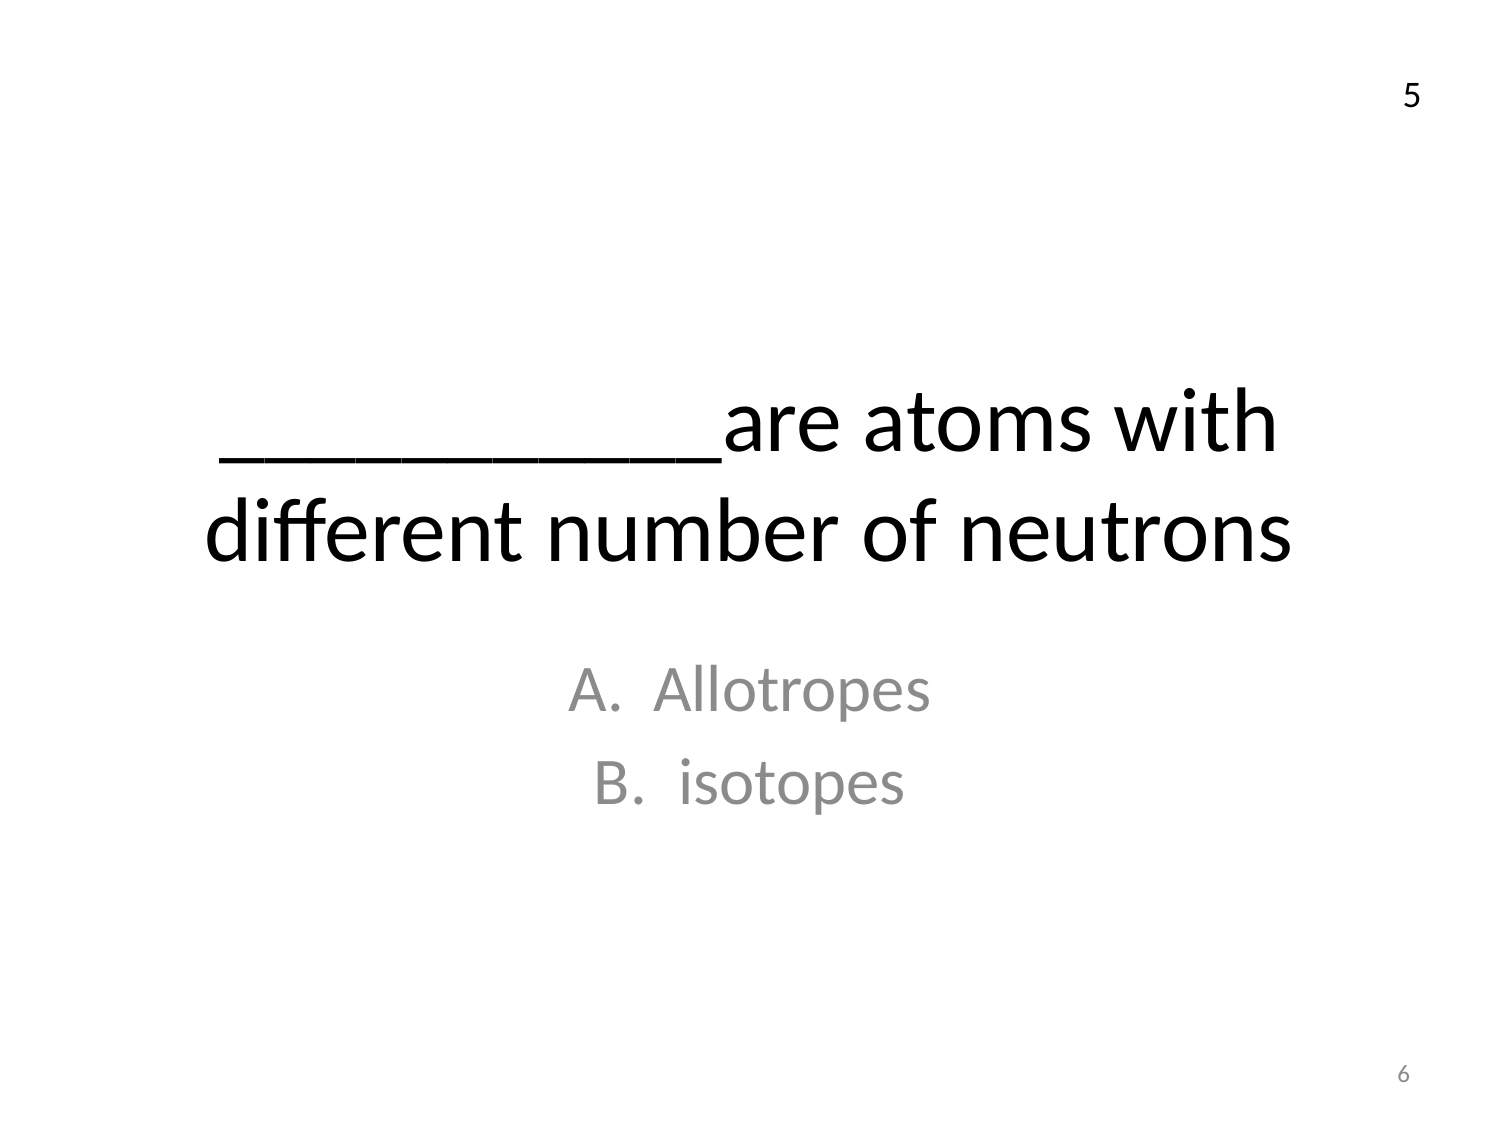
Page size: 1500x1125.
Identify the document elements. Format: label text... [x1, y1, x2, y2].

slide_number 6 [1074, 1042, 1425, 1103]
subtitle Allotropes isotopes [225, 637, 1275, 925]
title ___________are atoms with different number of neutrons [112, 349, 1388, 591]
text_box 5 [1387, 62, 1437, 123]
